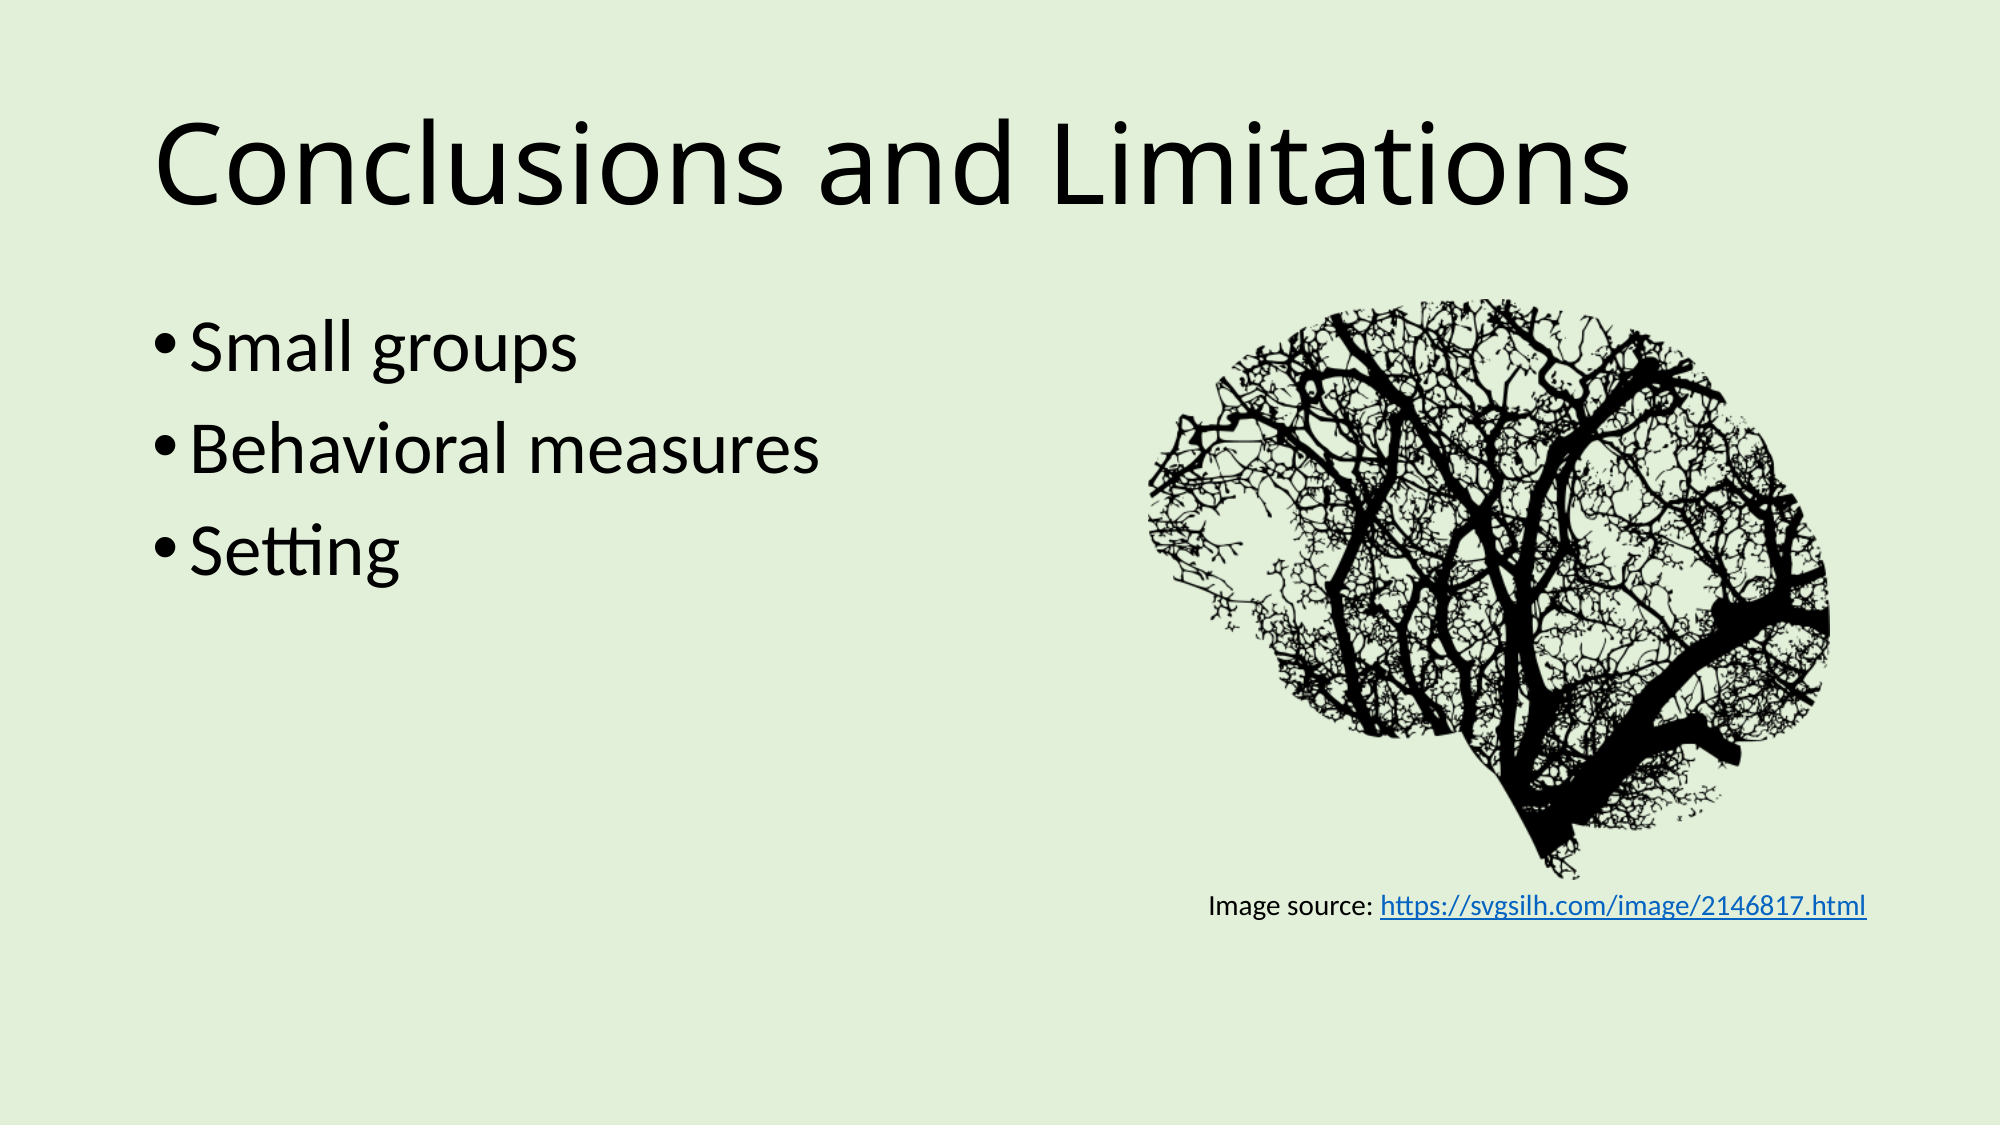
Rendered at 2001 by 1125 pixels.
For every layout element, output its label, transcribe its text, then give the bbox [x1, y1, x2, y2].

picture [1148, 299, 1830, 880]
text_box Image source: https://svgsilh.com/image/2146817.html [1193, 879, 2000, 929]
title Conclusions and Limitations [137, 59, 1863, 278]
list Small groups Behavioral measures Setting [137, 299, 1863, 1014]
